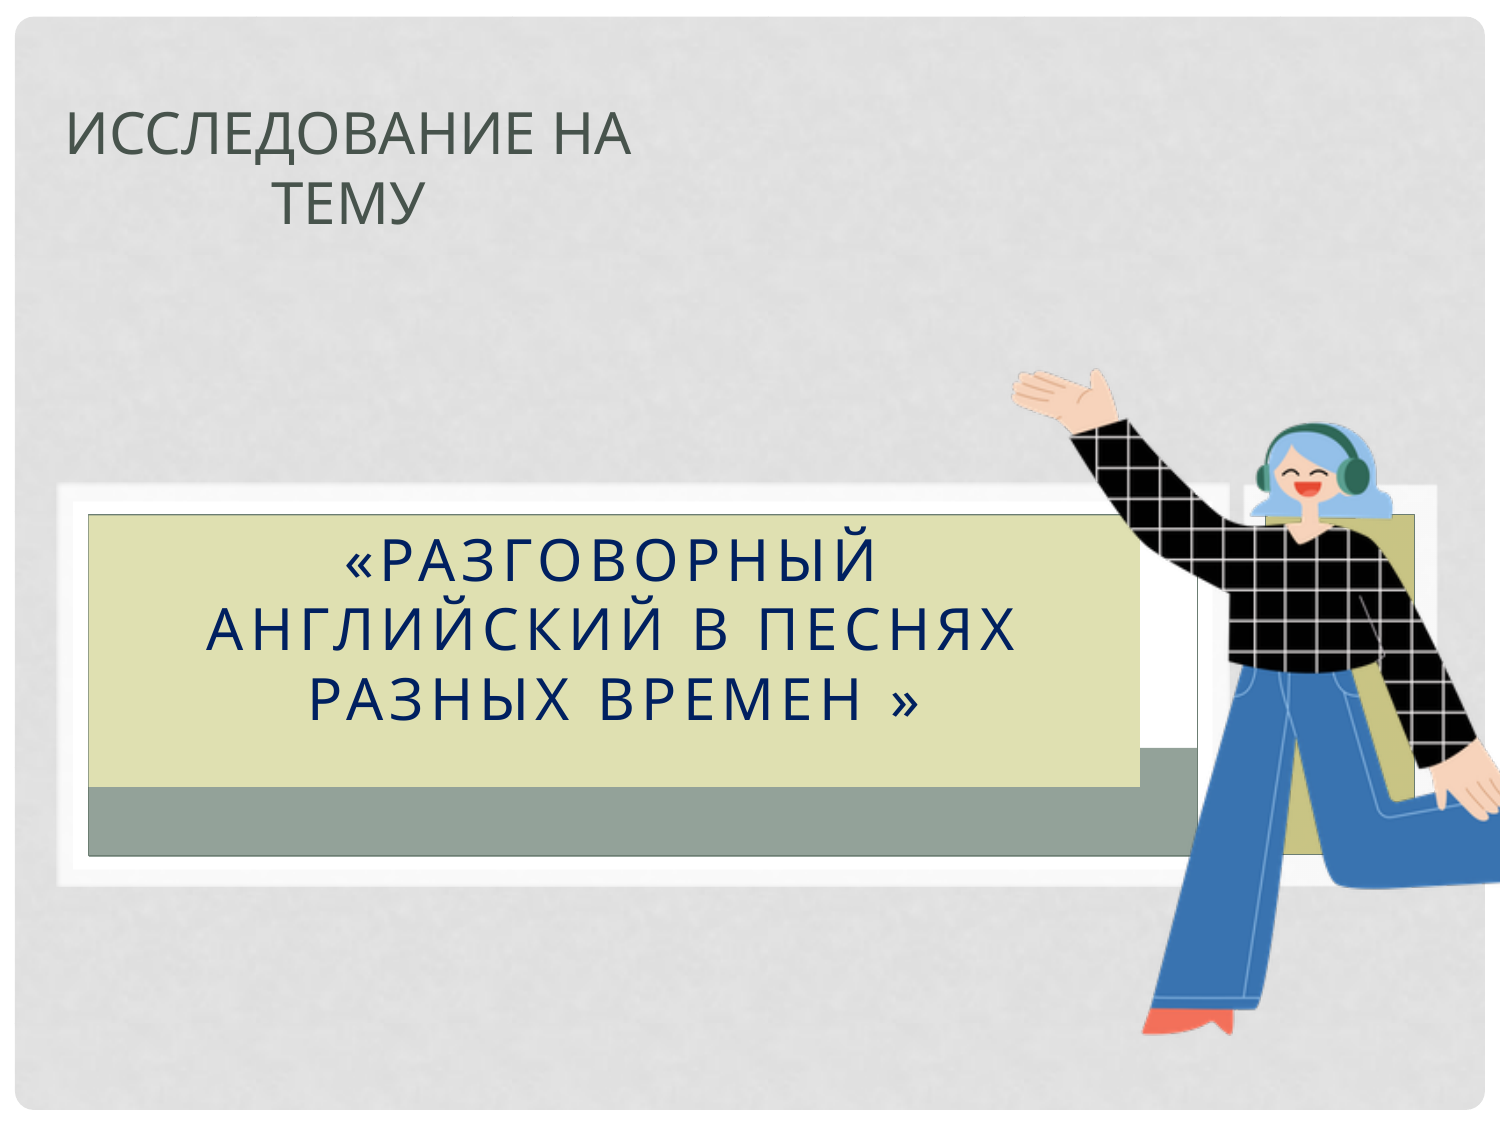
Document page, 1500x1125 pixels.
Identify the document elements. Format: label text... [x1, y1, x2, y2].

title Исследование на тему [29, 66, 668, 244]
subtitle «Разговорный английский в песнях разных времен » [88, 515, 979, 787]
picture [979, 336, 1500, 1067]
